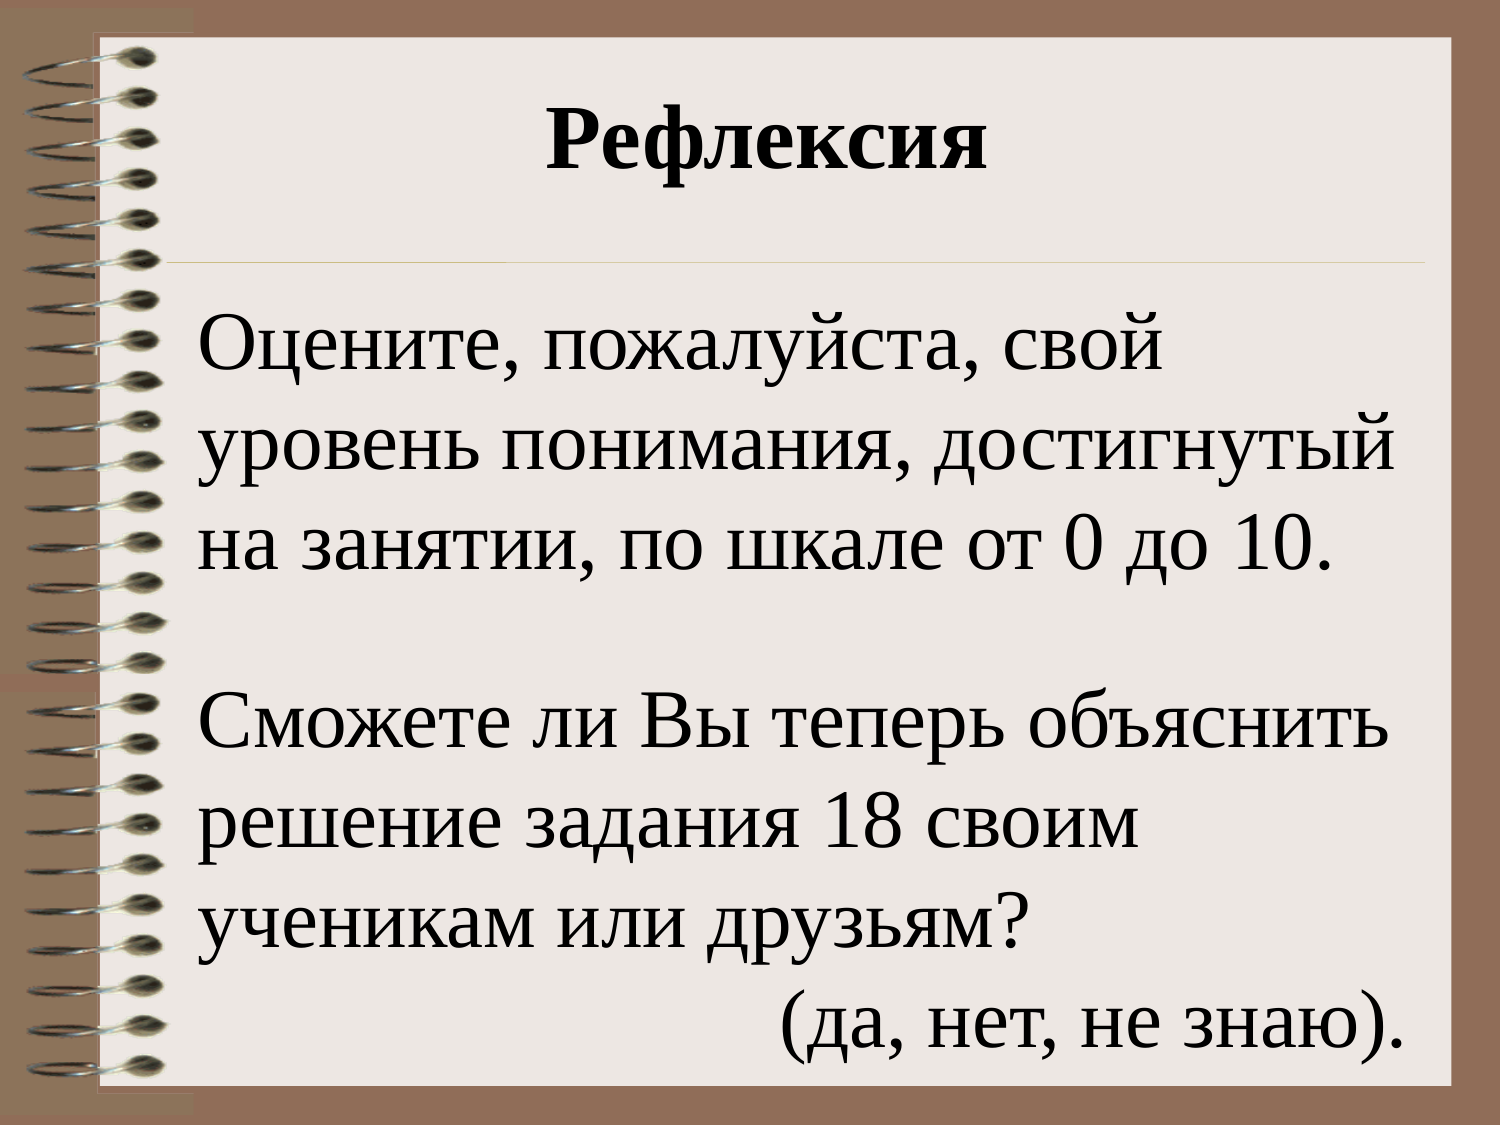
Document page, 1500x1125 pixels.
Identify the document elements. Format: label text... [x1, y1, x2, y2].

text_box Оцените, пожалуйста, свой уровень понимания, достигнутый на занятии, по шкале от 0 до 10. [183, 278, 1424, 594]
picture [0, 692, 194, 1115]
text_box Рефлексия [360, 69, 1176, 195]
picture [0, 8, 194, 674]
text_box Сможете ли Вы теперь объяснить решение задания 18 своим ученикам или друзьям? (да, нет, не знаю). [183, 656, 1424, 1072]
